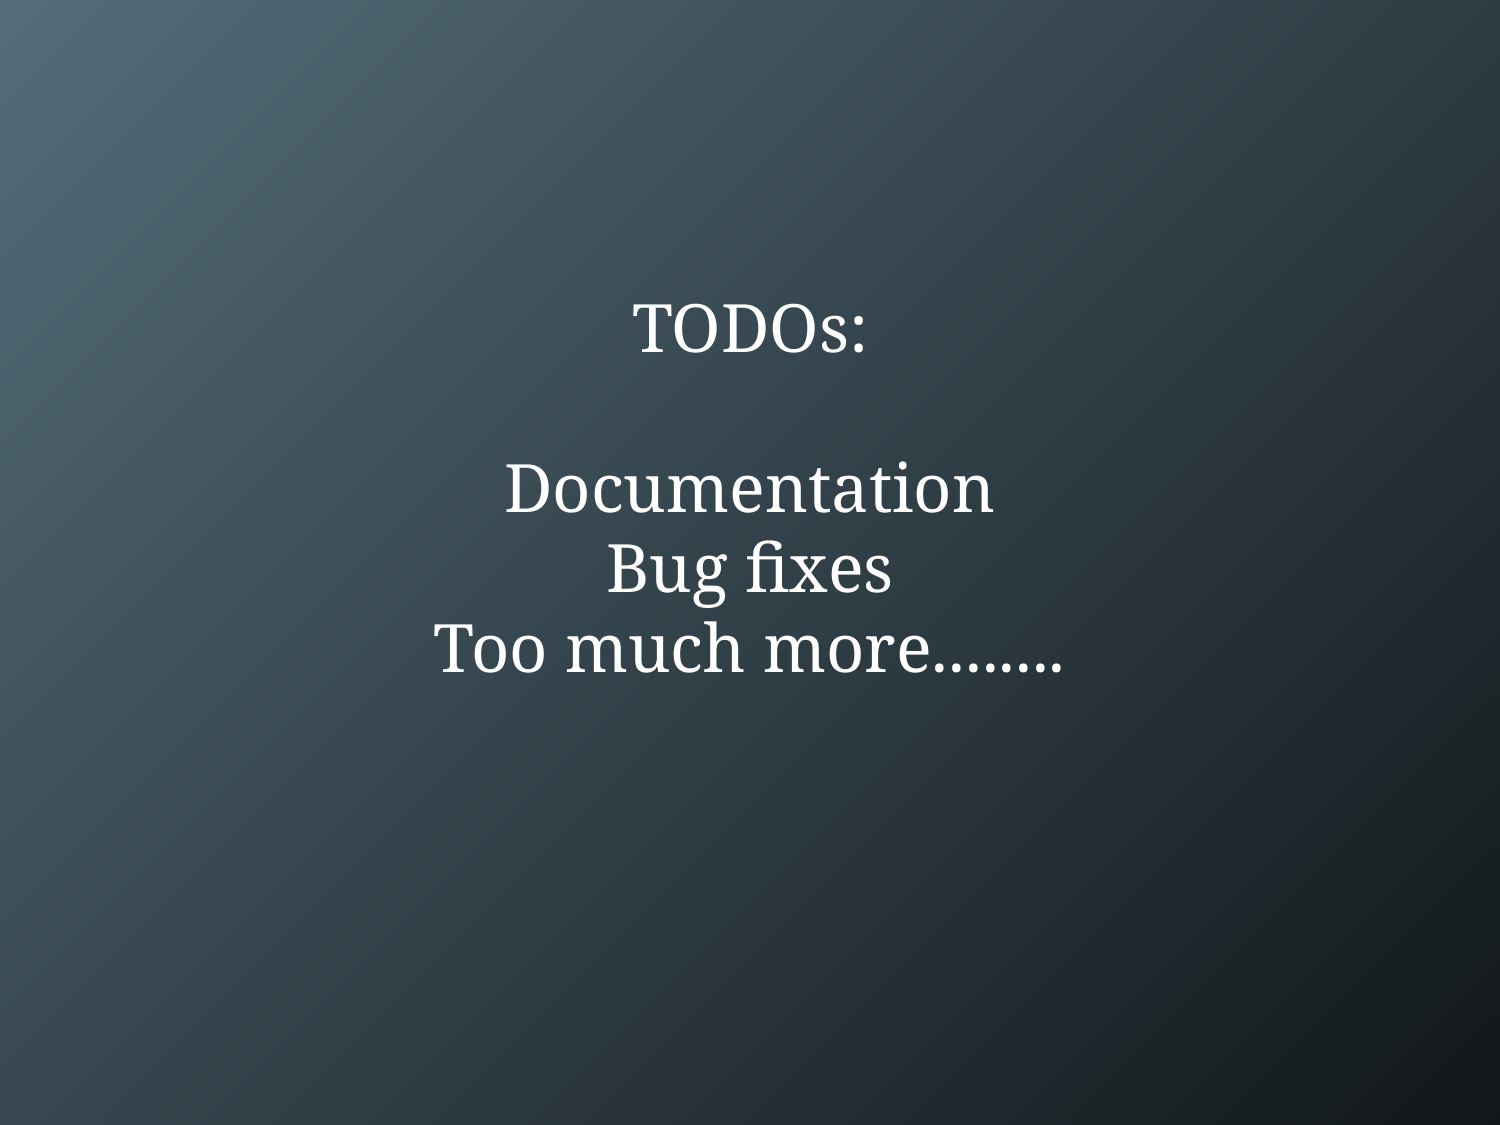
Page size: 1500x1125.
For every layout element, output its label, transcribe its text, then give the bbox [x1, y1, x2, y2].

title TODOs: Documentation Bug fixes Too much more........ [112, 243, 1388, 728]
